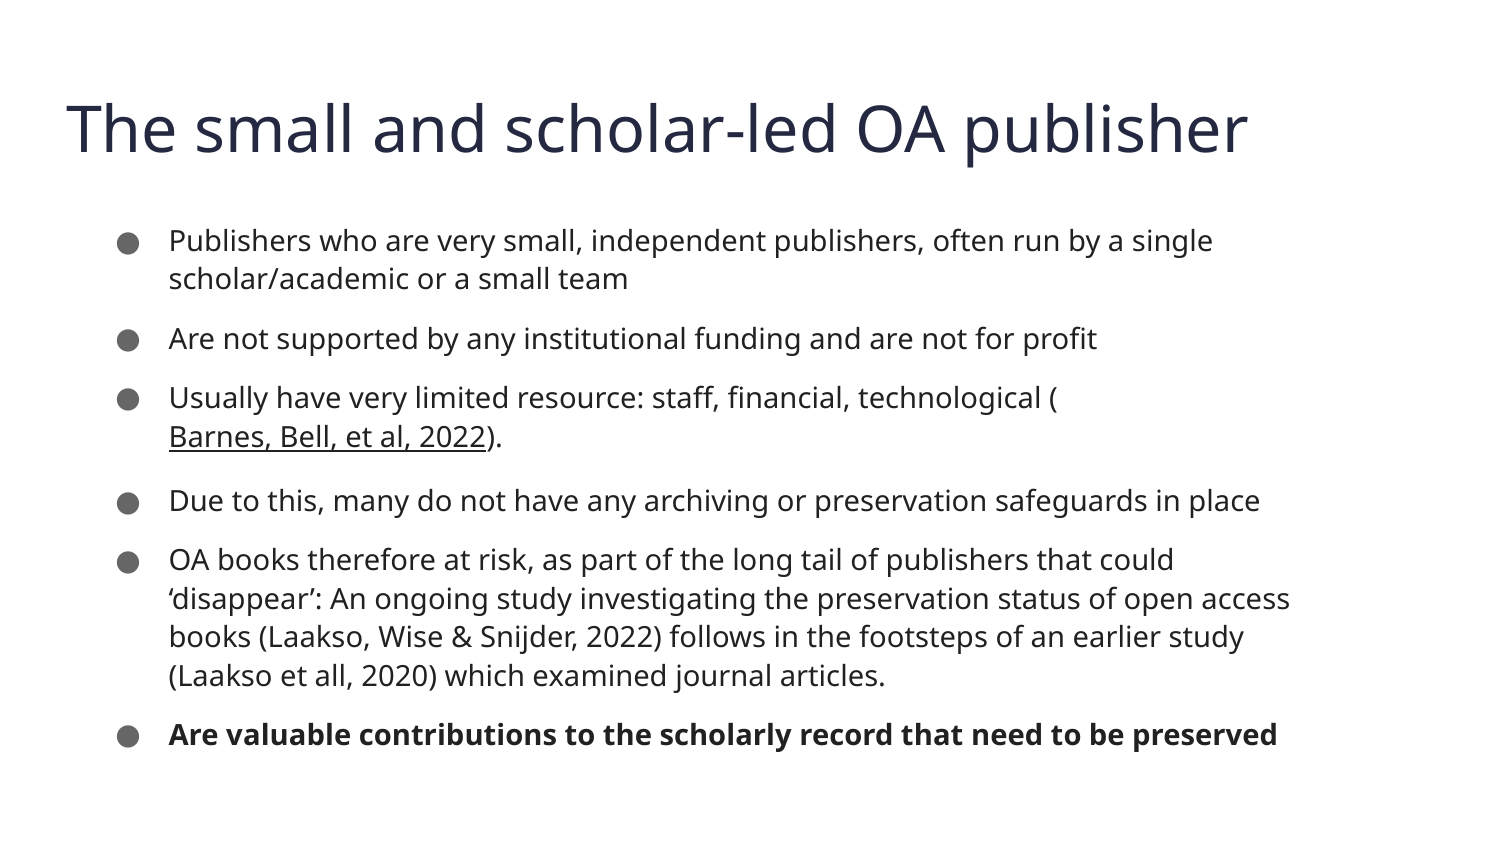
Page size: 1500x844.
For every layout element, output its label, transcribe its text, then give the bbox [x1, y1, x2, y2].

title The small and scholar-led OA publisher [51, 72, 1449, 167]
list Publishers who are very small, independent publishers, often run by a single scholar/academic or a small team Are not supported by any institutional funding and are not for profit Usually have very limited resource: staff, financial, technological (Barnes, Bell, et al, 2022). Due to this, many do not have any archiving or preservation safeguards in place OA books therefore at risk, as part of the long tail of publishers that could ‘disappear’: An ongoing study investigating the preservation status of open access books (Laakso, Wise & Snijder, 2022) follows in the footsteps of an earlier study (Laakso et all, 2020) which examined journal articles. Are valuable contributions to the scholarly record that need to be preserved [78, 203, 1309, 765]
